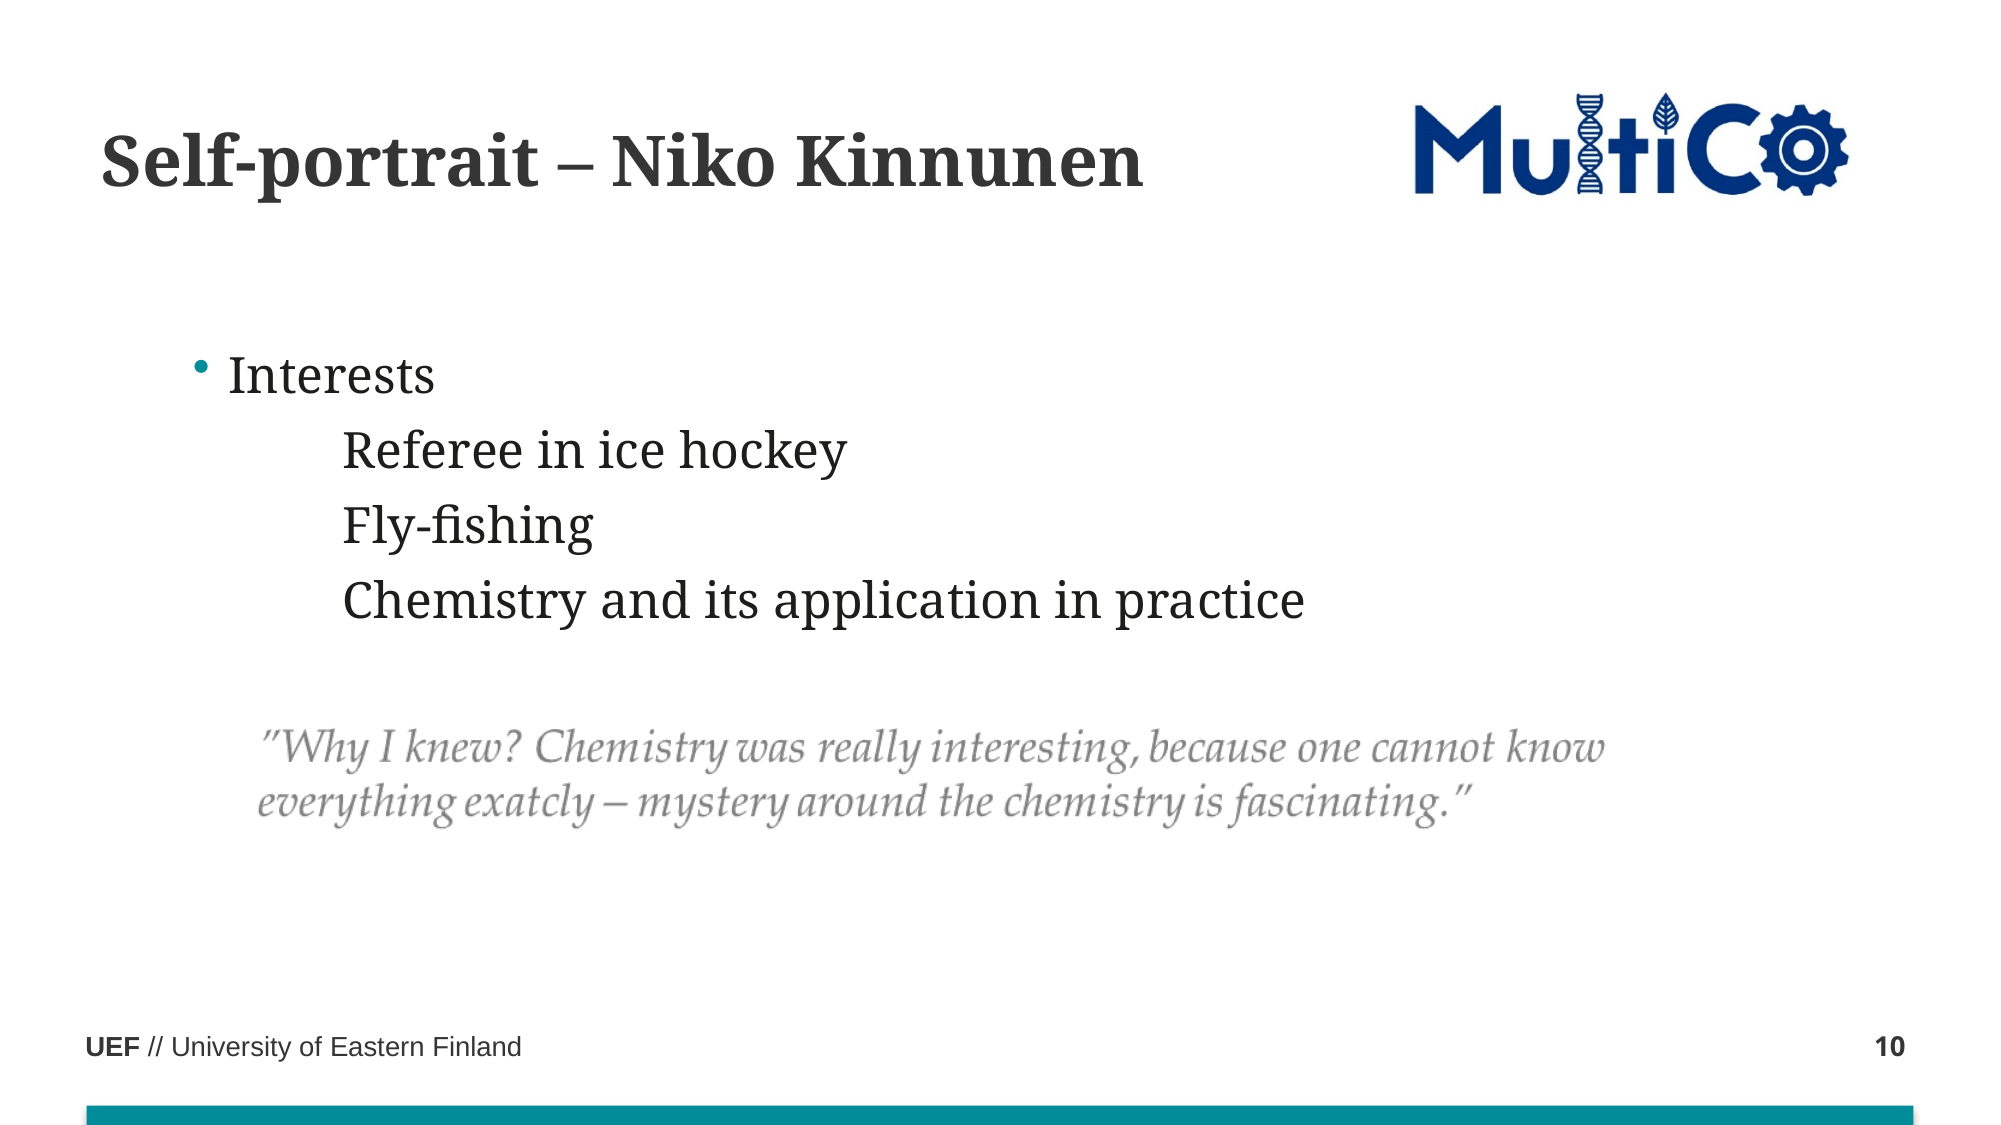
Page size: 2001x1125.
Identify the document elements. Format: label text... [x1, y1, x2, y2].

slide_number 10 [1826, 1026, 1906, 1068]
picture [1398, 71, 1865, 218]
picture [228, 703, 1814, 856]
list Interests Referee in ice hockey Fly-fishing Chemistry and its application in practice [177, 335, 1865, 1101]
title Self-portrait – Niko Kinnunen [86, 107, 1914, 274]
